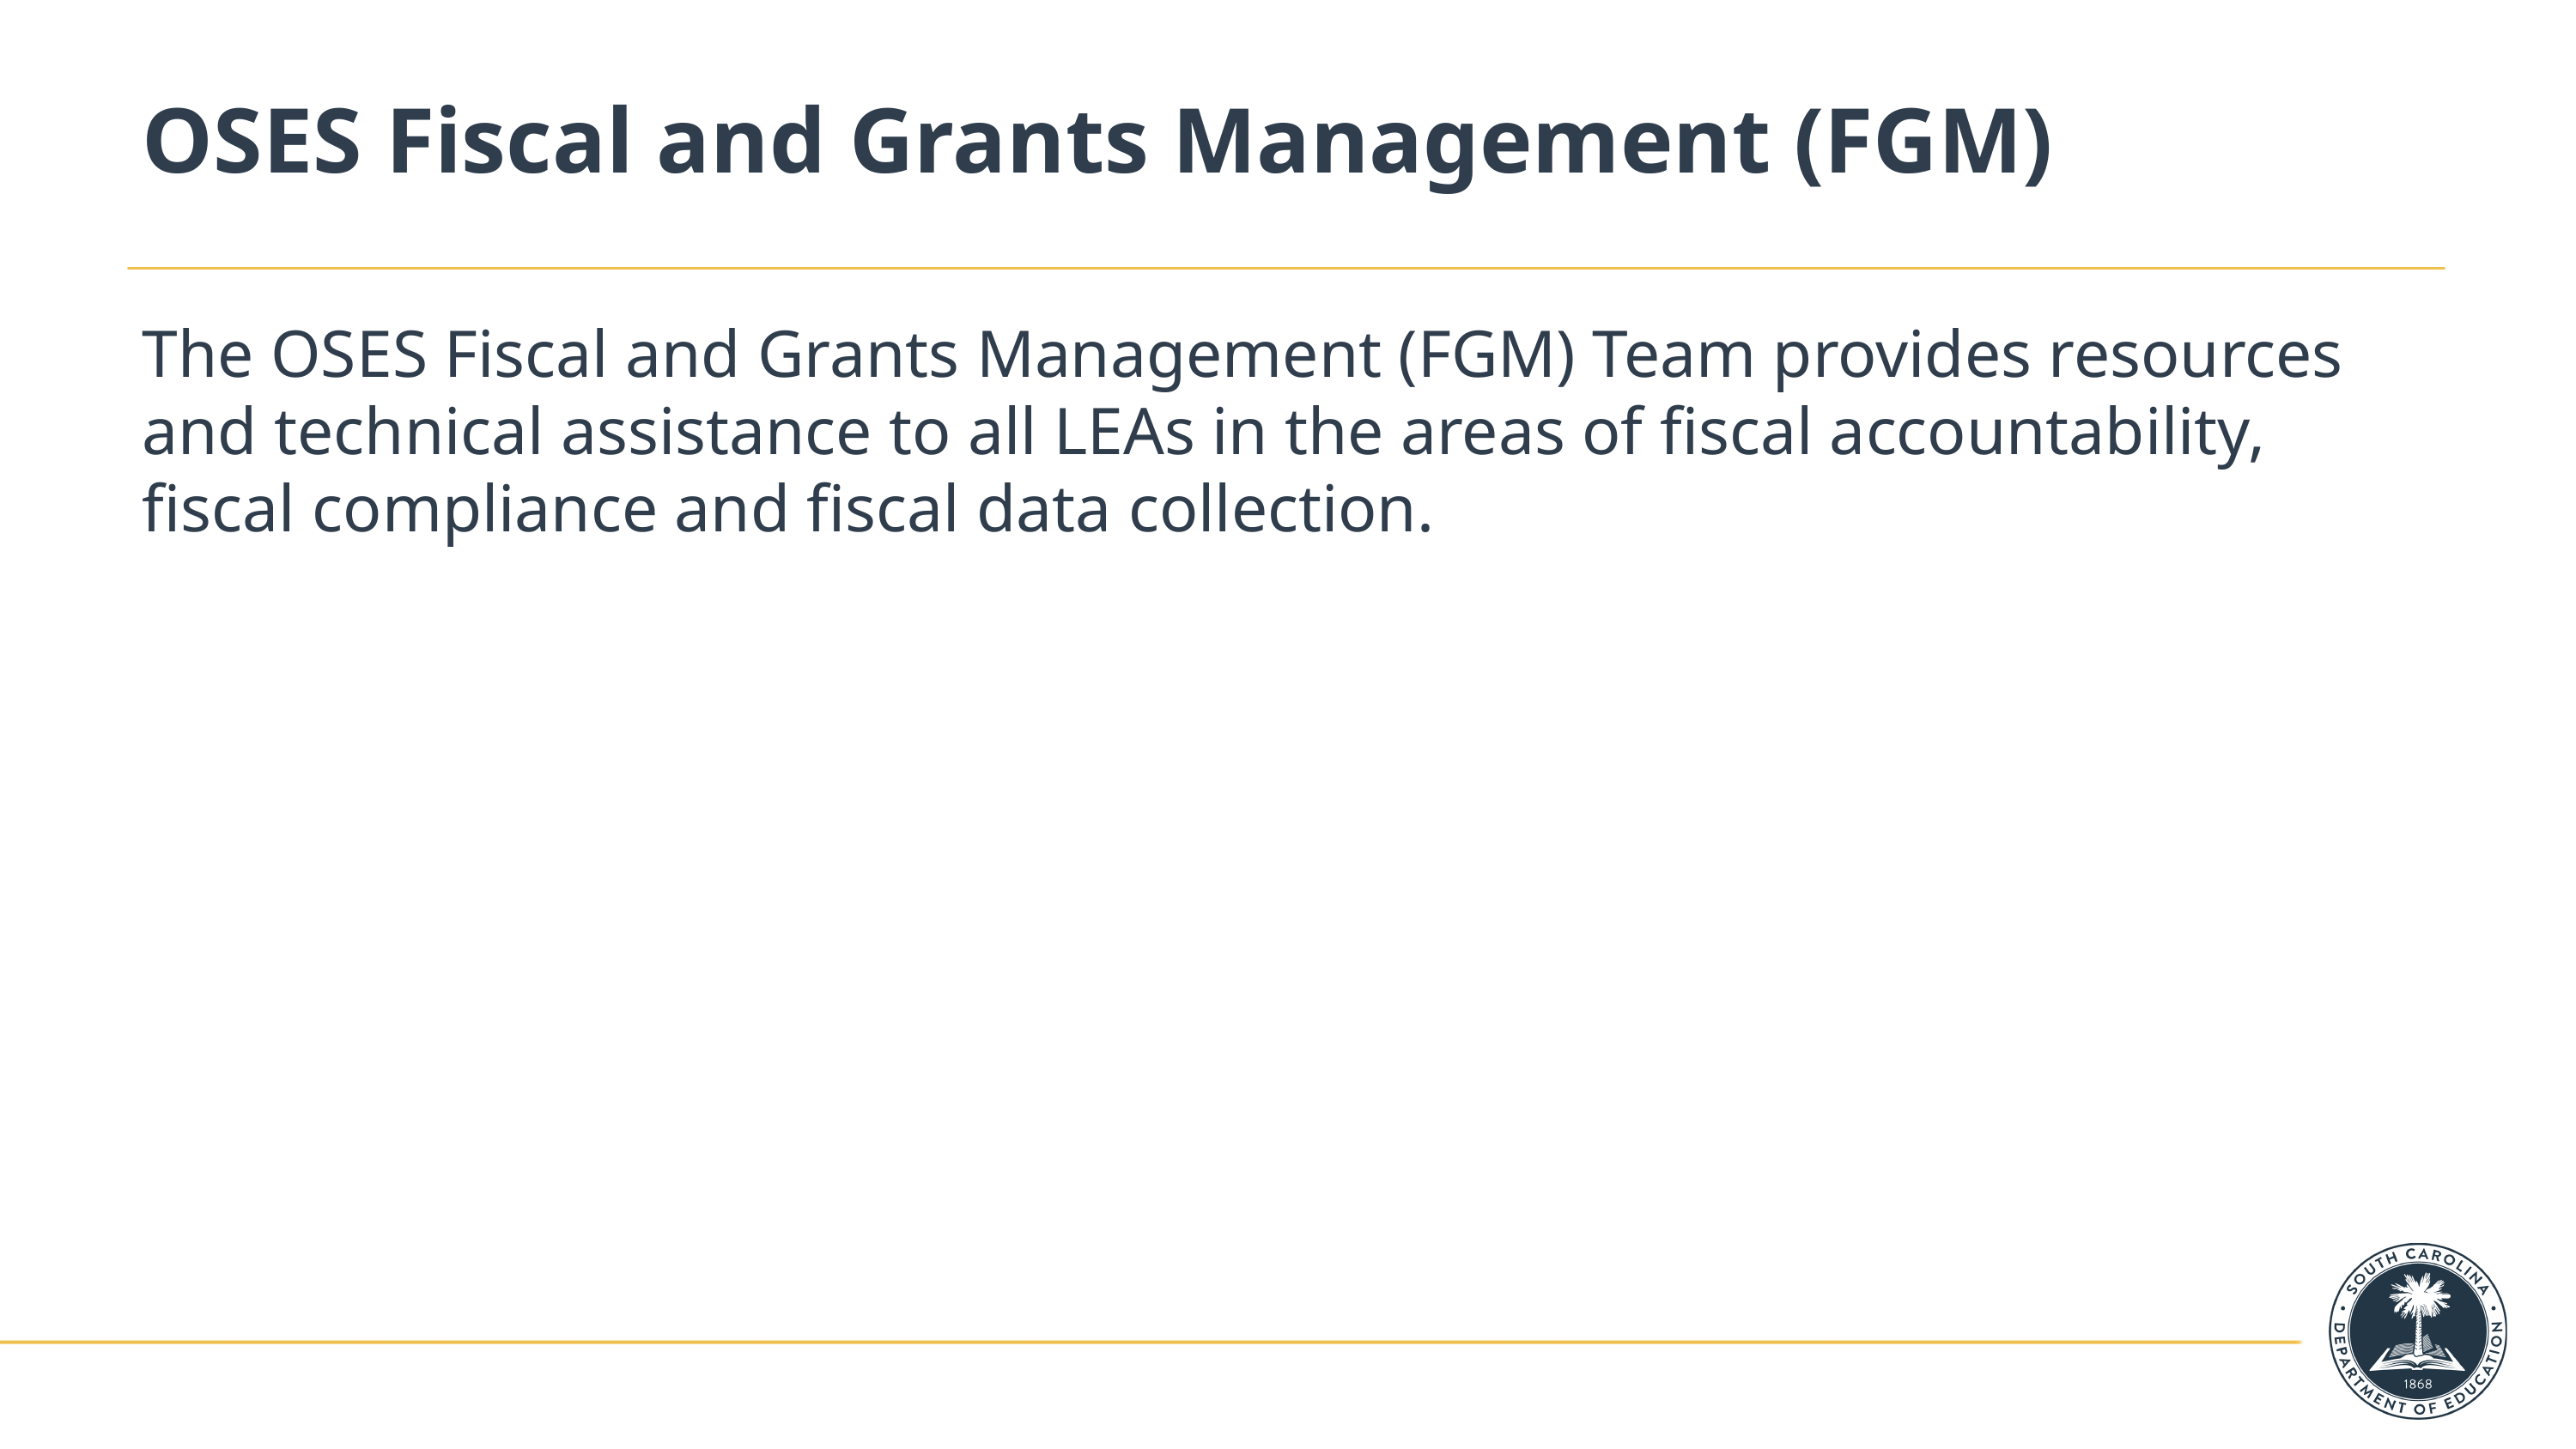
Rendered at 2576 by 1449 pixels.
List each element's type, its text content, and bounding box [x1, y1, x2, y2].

title OSES Fiscal and Grants Management (FGM) [129, 76, 2447, 232]
list The OSES Fiscal and Grants Management (FGM) Team provides resources and technical assistance to all LEAs in the areas of fiscal accountability, fiscal compliance and fiscal data collection. [129, 306, 2447, 1149]
picture [2329, 1243, 2507, 1420]
